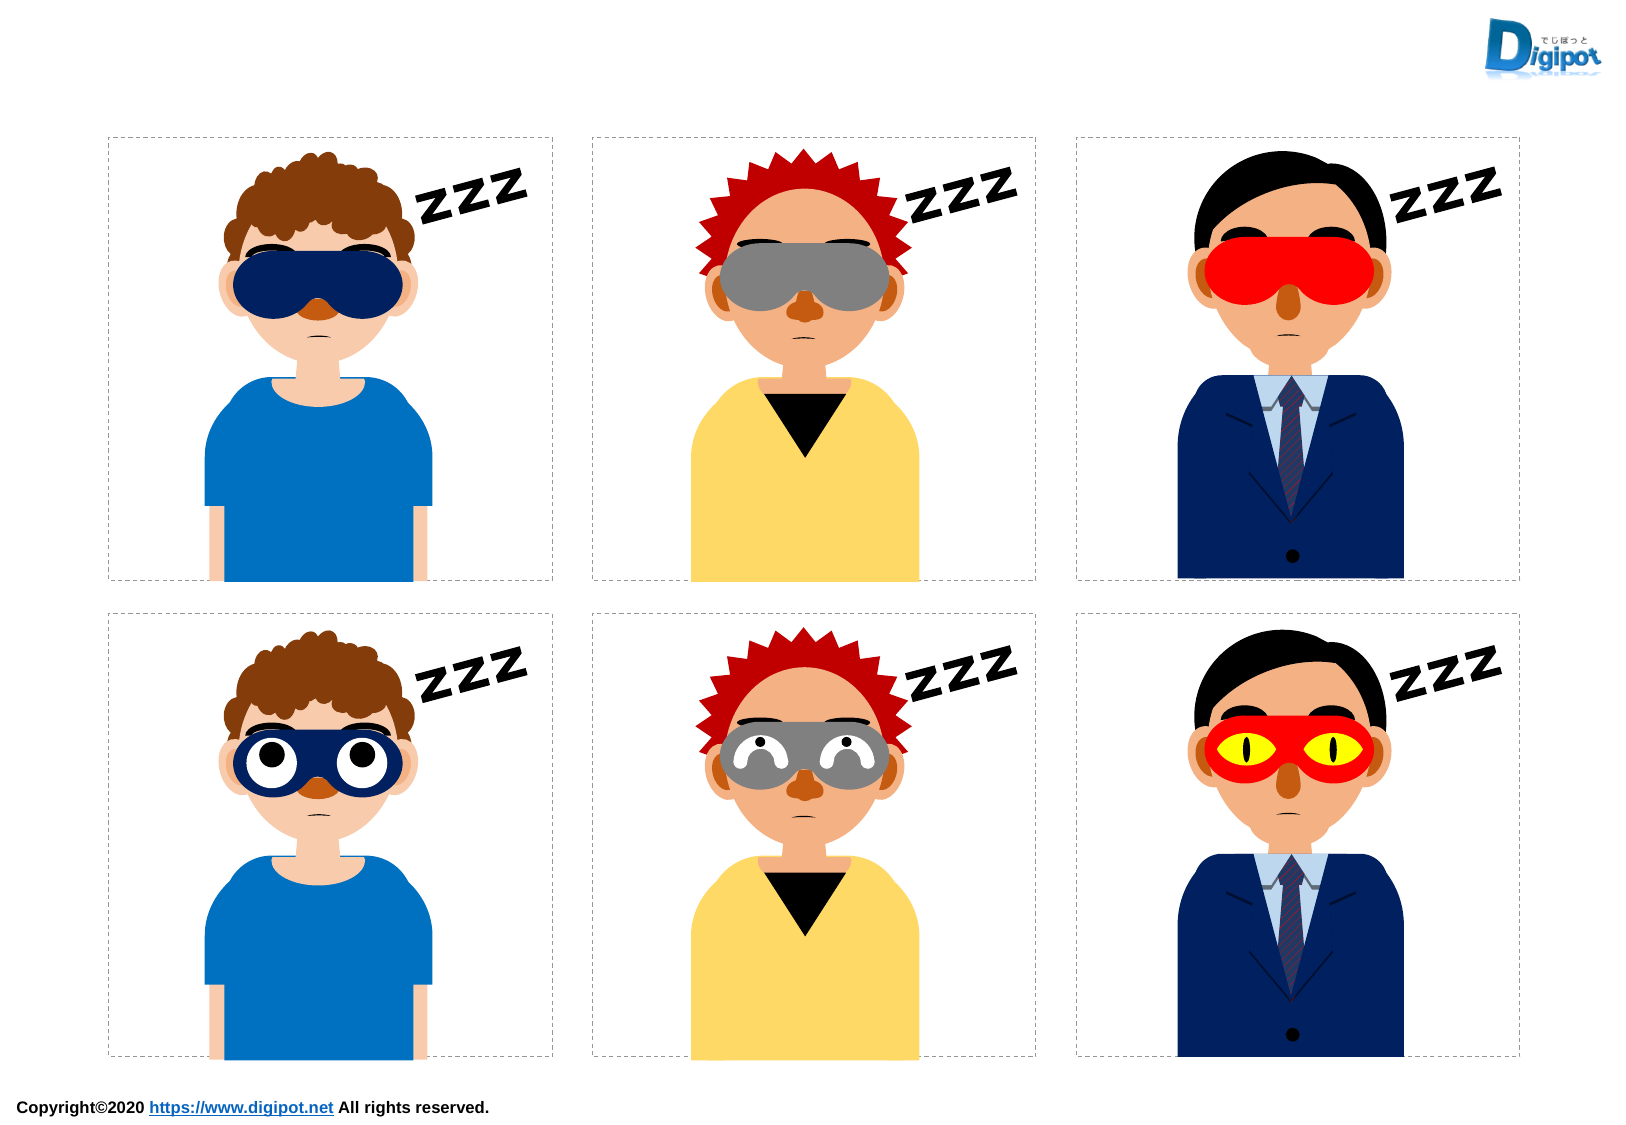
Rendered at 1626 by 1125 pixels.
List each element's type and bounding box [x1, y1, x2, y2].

text_box [204, 630, 526, 1061]
text_box [690, 627, 1016, 1061]
text_box [204, 151, 526, 582]
picture [1485, 18, 1602, 82]
text_box [1177, 151, 1500, 579]
text_box [690, 148, 1016, 582]
text_box [1177, 629, 1500, 1057]
